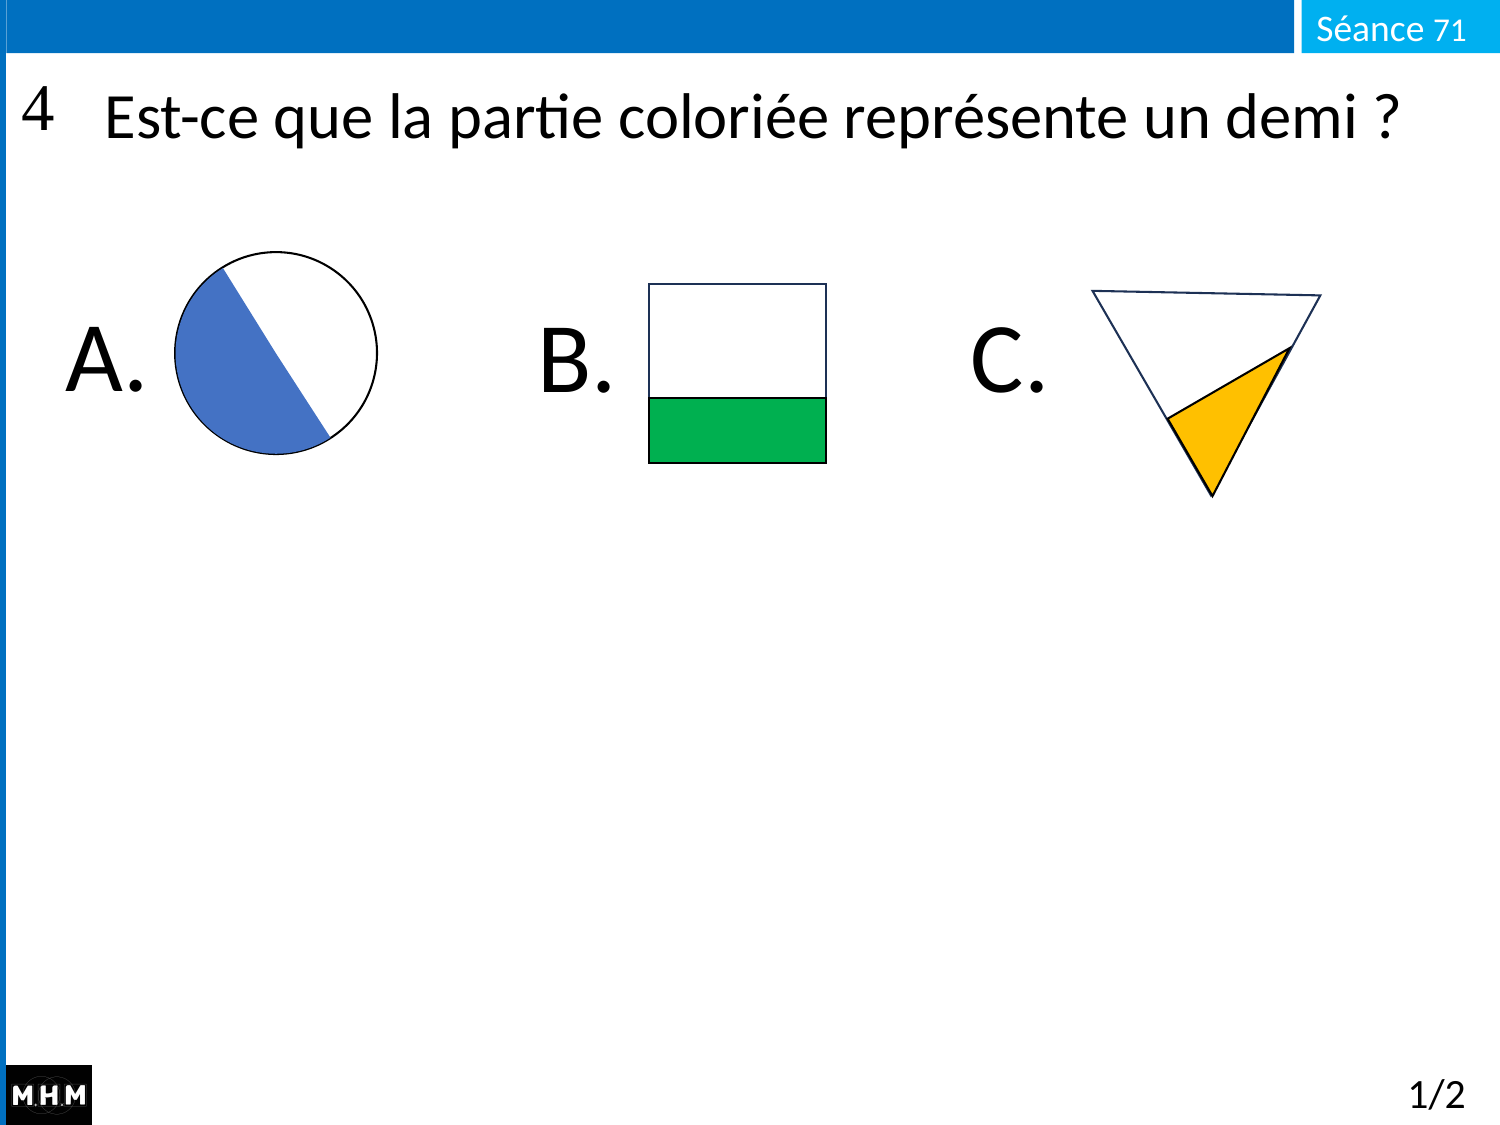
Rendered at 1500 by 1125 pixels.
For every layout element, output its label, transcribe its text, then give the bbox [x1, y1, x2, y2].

list 1/2 [1373, 1064, 1500, 1125]
text_box B. [522, 285, 648, 420]
title Est-ce que la partie coloriée représente un demi ? [89, 68, 1500, 168]
text_box A. [50, 284, 200, 419]
picture [6, 1065, 92, 1125]
text_box [1090, 289, 1323, 498]
text_box C. [956, 285, 1107, 420]
text_box [174, 266, 332, 455]
text_box [1166, 345, 1293, 499]
text_box [207, 251, 379, 439]
text_box [648, 283, 827, 397]
text_box [648, 397, 827, 464]
